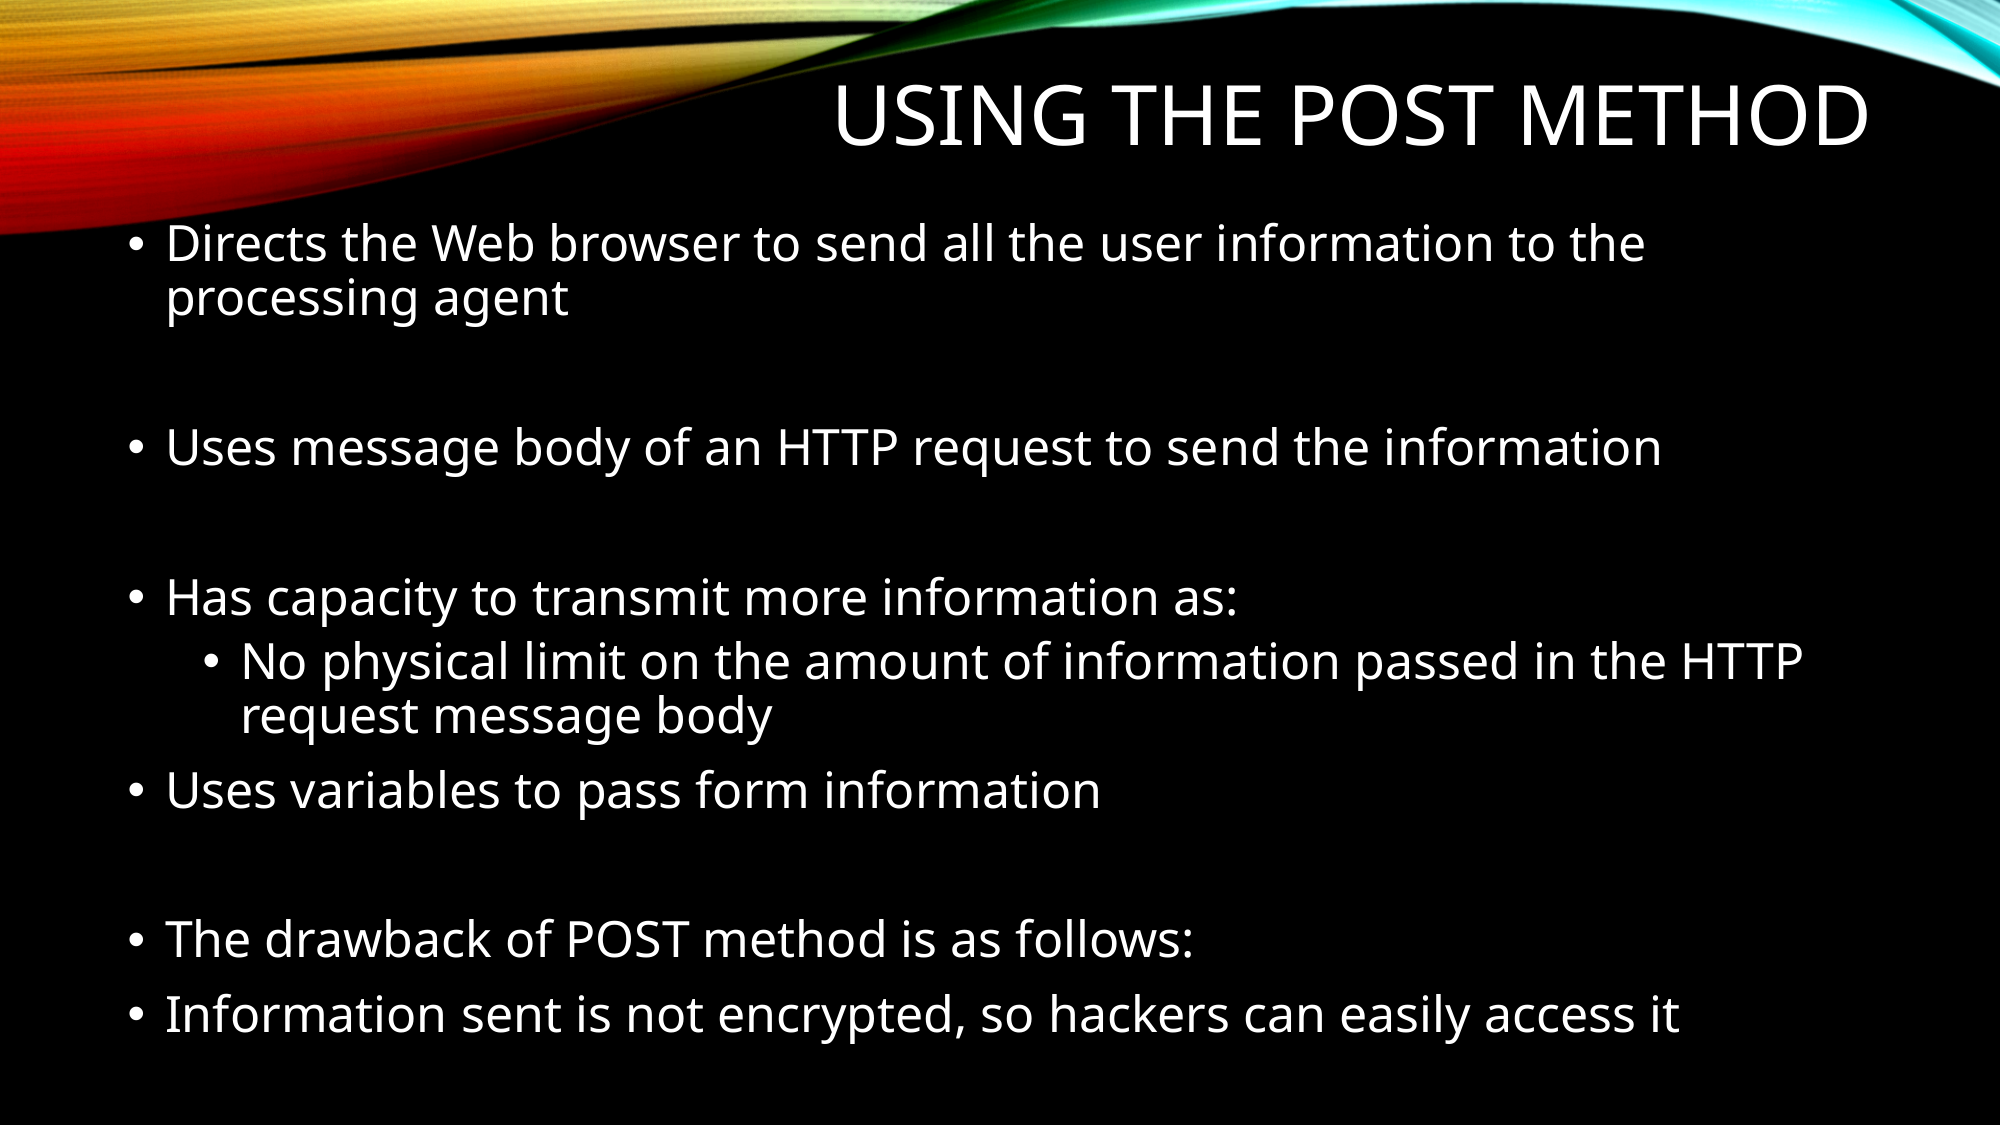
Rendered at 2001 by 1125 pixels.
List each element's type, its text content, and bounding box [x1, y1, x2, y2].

title Using the POST Method [474, 26, 1888, 211]
list Directs the Web browser to send all the user information to the processing agent Uses message body of an HTTP request to send the information Has capacity to transmit more information as: No physical limit on the amount of information passed in the HTTP request message body Uses variables to pass form information The drawback of POST method is as follows: Information sent is not encrypted, so hackers can easily access it [112, 211, 1888, 1103]
picture [0, 0, 2000, 237]
